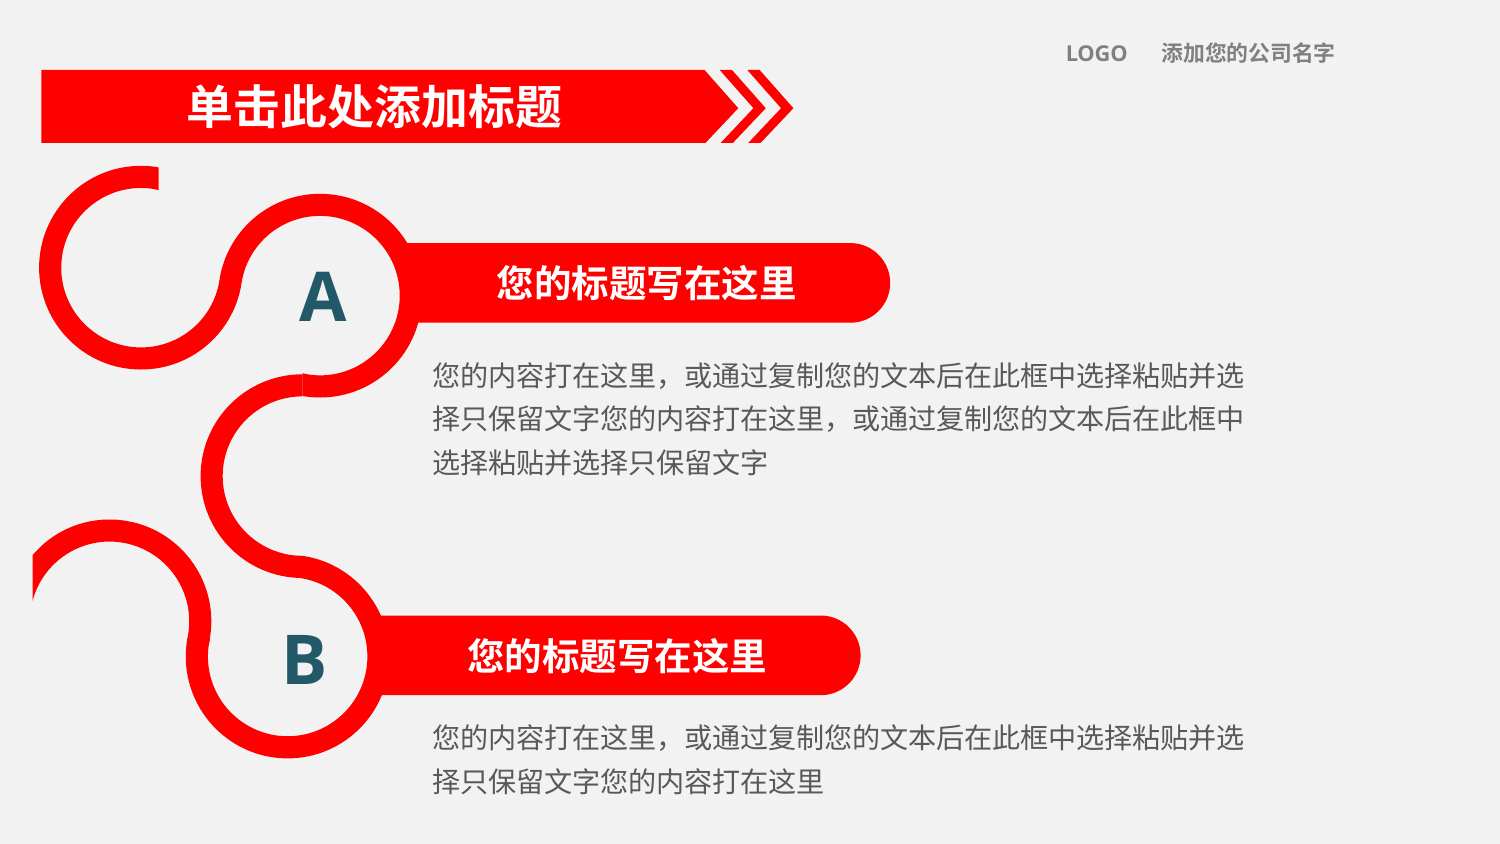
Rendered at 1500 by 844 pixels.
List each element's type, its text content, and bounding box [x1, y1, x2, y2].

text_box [41, 69, 794, 144]
text_box 您的标题写在这里 [427, 613, 863, 698]
text_box 您的内容打在这里，或通过复制您的文本后在此框中选择粘贴并选择只保留文字您的内容打在这里 [418, 702, 1264, 806]
text_box 您的内容打在这里，或通过复制您的文本后在此框中选择粘贴并选择只保留文字您的内容打在这里，或通过复制您的文本后在此框中选择粘贴并选择只保留文字 [427, 340, 1264, 487]
text_box LOGO 添加您的公司名字 [1051, 32, 1431, 74]
text_box 您的标题写在这里 [427, 240, 893, 325]
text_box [30, 165, 423, 759]
